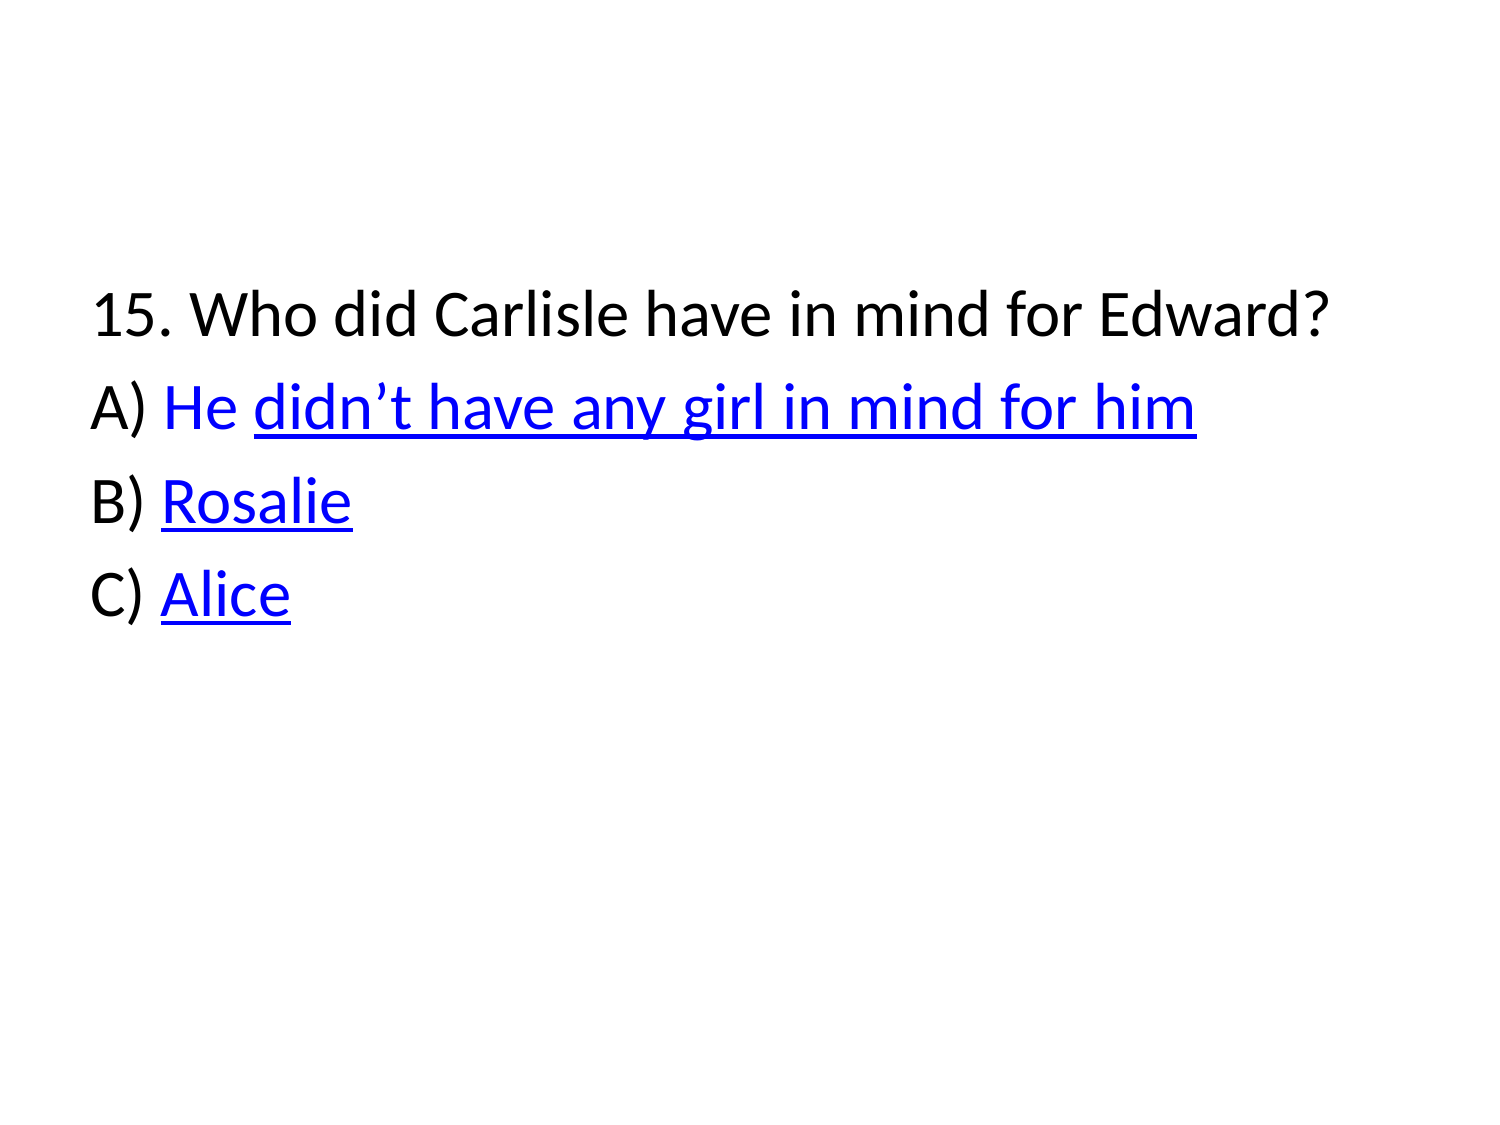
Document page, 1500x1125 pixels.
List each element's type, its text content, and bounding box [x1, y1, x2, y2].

list 15. Who did Carlisle have in mind for Edward? A) He didn’t have any girl in mind for him B) Rosalie C) Alice [75, 262, 1425, 1005]
